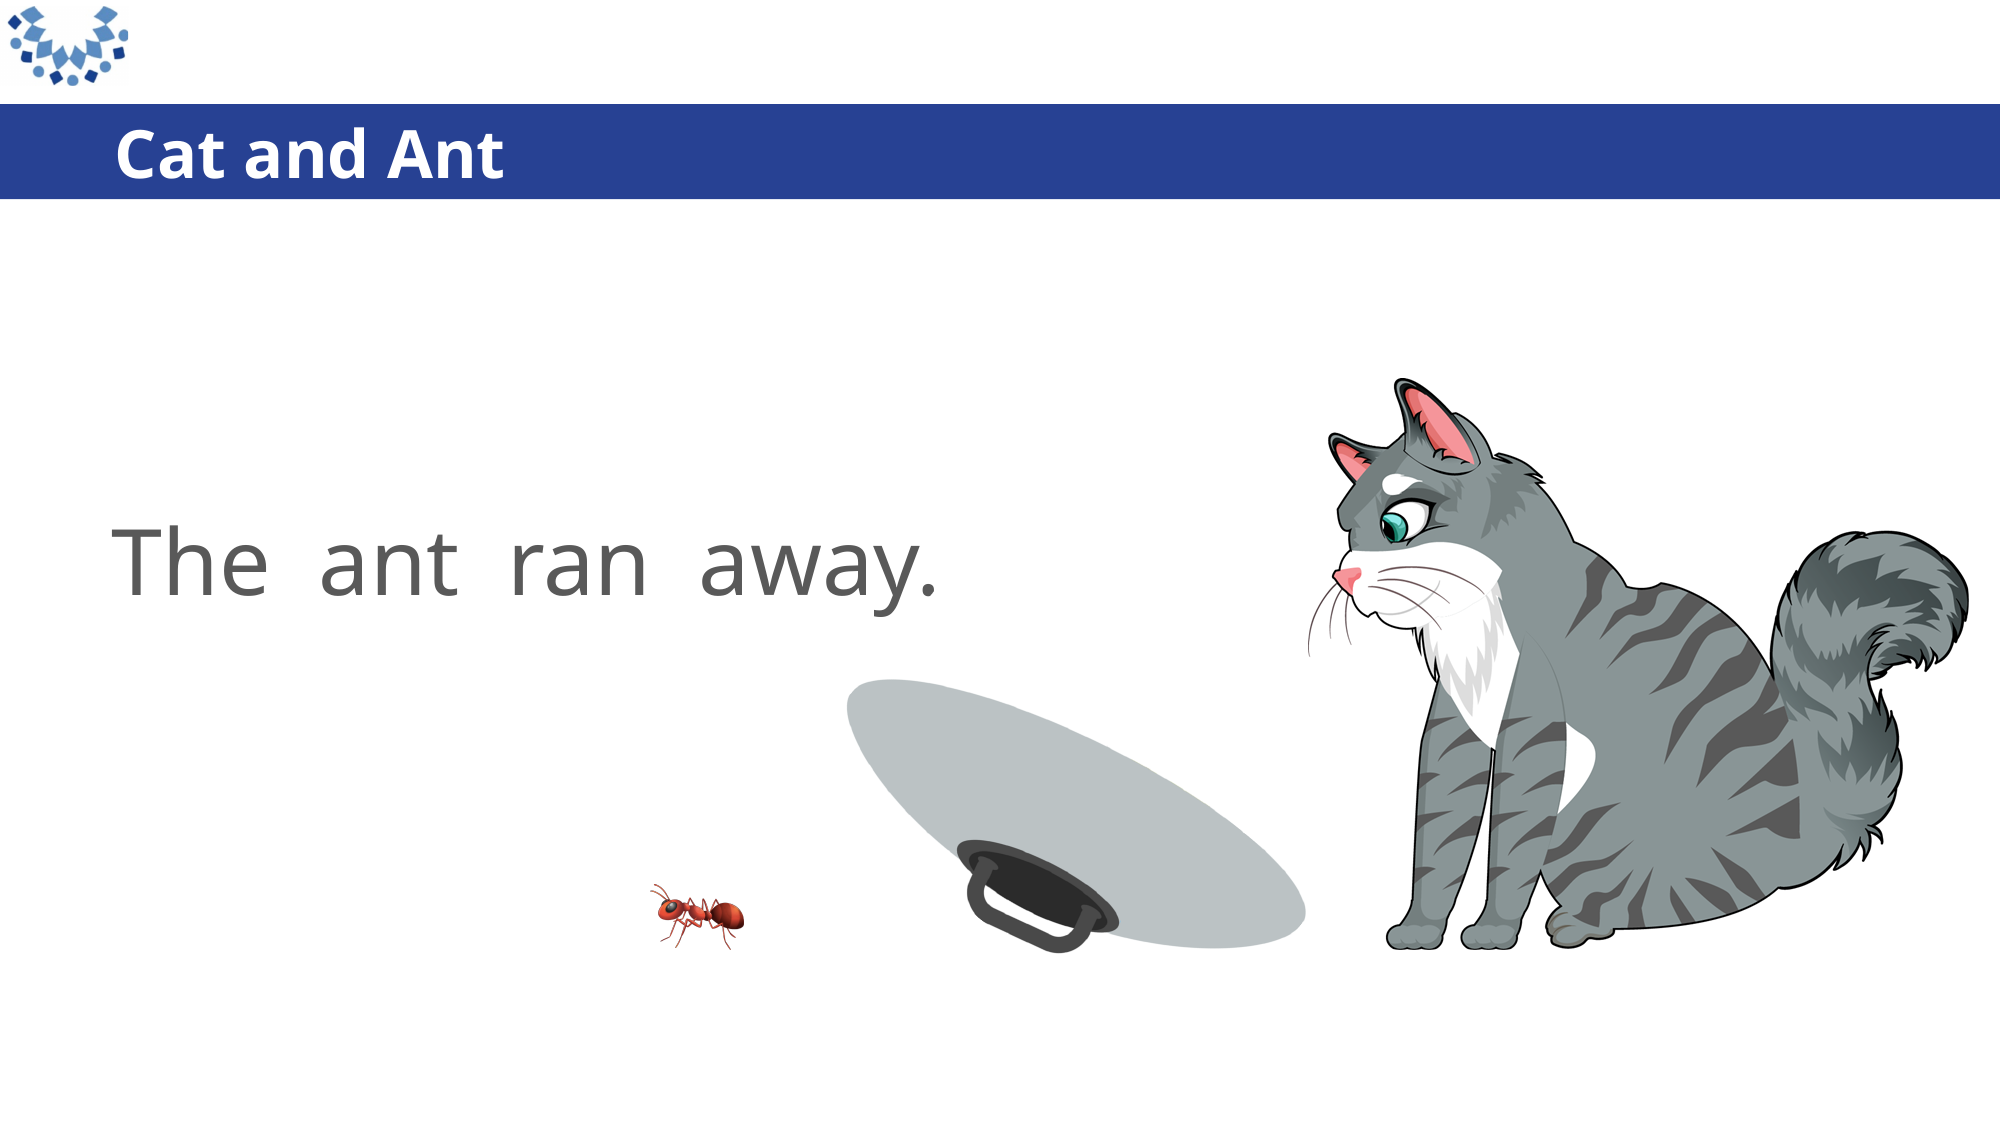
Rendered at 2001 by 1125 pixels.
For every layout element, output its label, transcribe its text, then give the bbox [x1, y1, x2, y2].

picture [650, 884, 744, 950]
picture [0, 5, 129, 87]
text_box The ant ran away. [96, 496, 1000, 617]
picture [793, 378, 1969, 1077]
text_box Cat and Ant [0, 104, 2000, 200]
